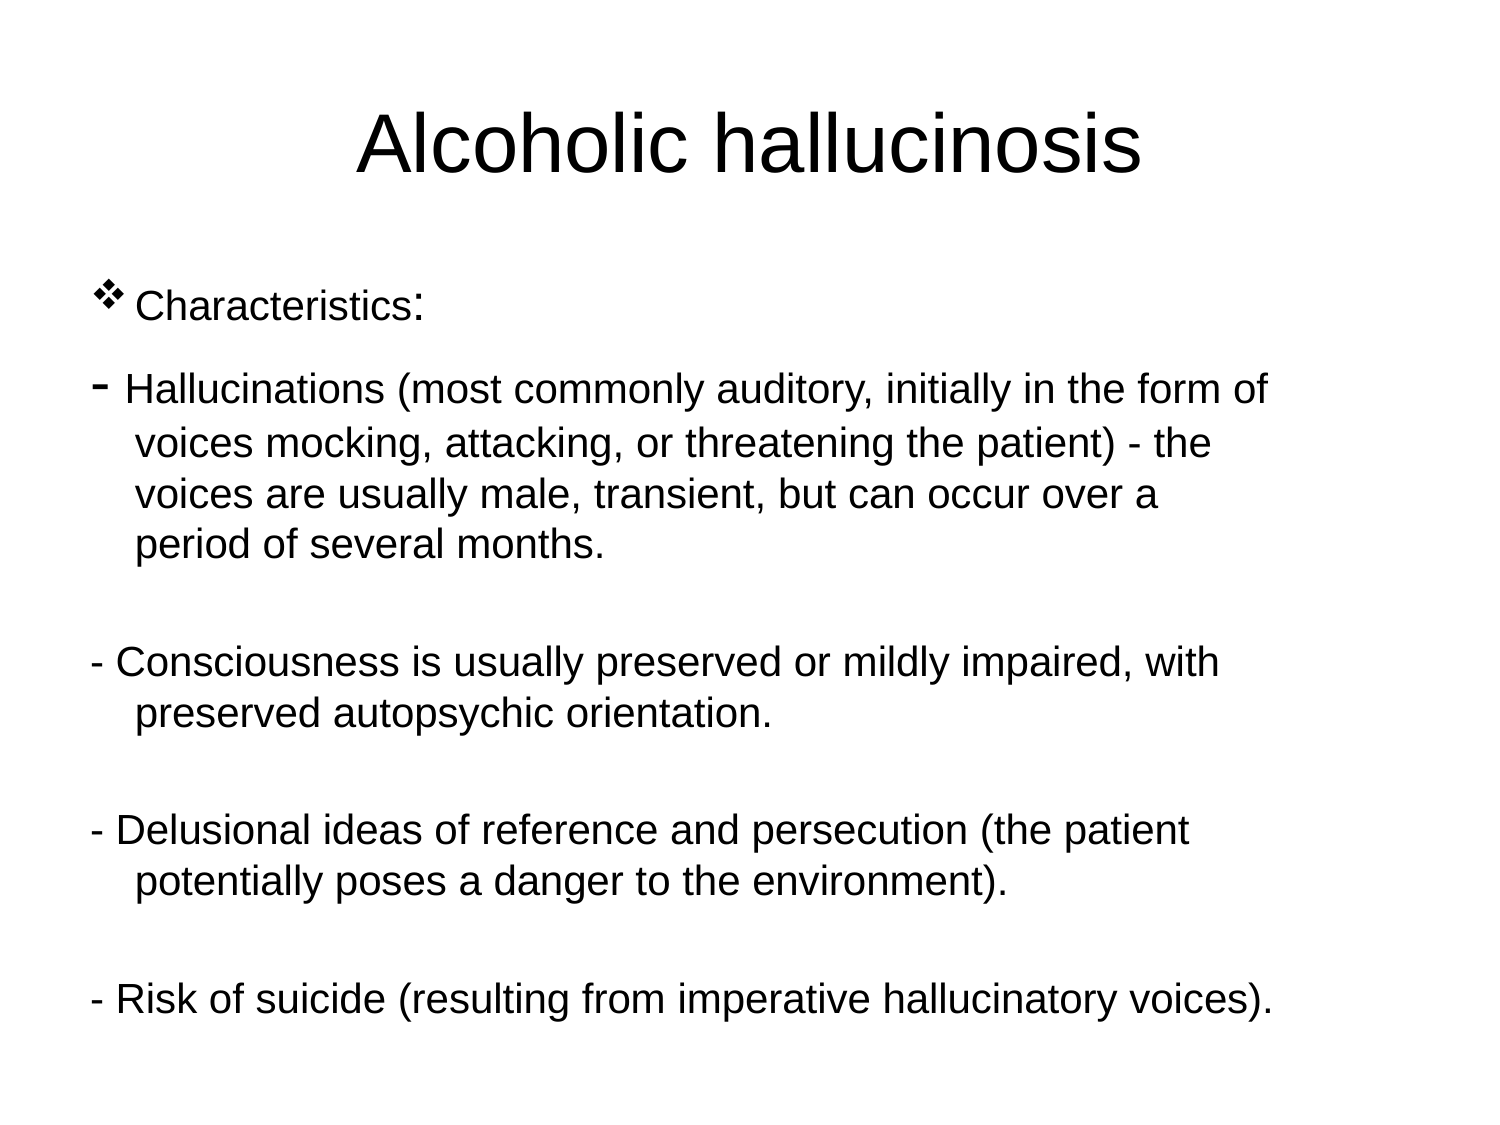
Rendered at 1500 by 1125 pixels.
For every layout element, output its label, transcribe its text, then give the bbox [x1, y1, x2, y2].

title Alcoholic hallucinosis [75, 45, 1425, 233]
list Characteristics: - Hallucinations (most commonly auditory, initially in the form of voices mocking, attacking, or threatening the patient) - the voices are usually male, transient, but can occur over a period of several months. - Consciousness is usually preserved or mildly impaired, with preserved autopsychic orientation. - Delusional ideas of reference and persecution (the patient potentially poses a danger to the environment). - Risk of suicide (resulting from imperative hallucinatory voices). [75, 262, 1300, 1062]
